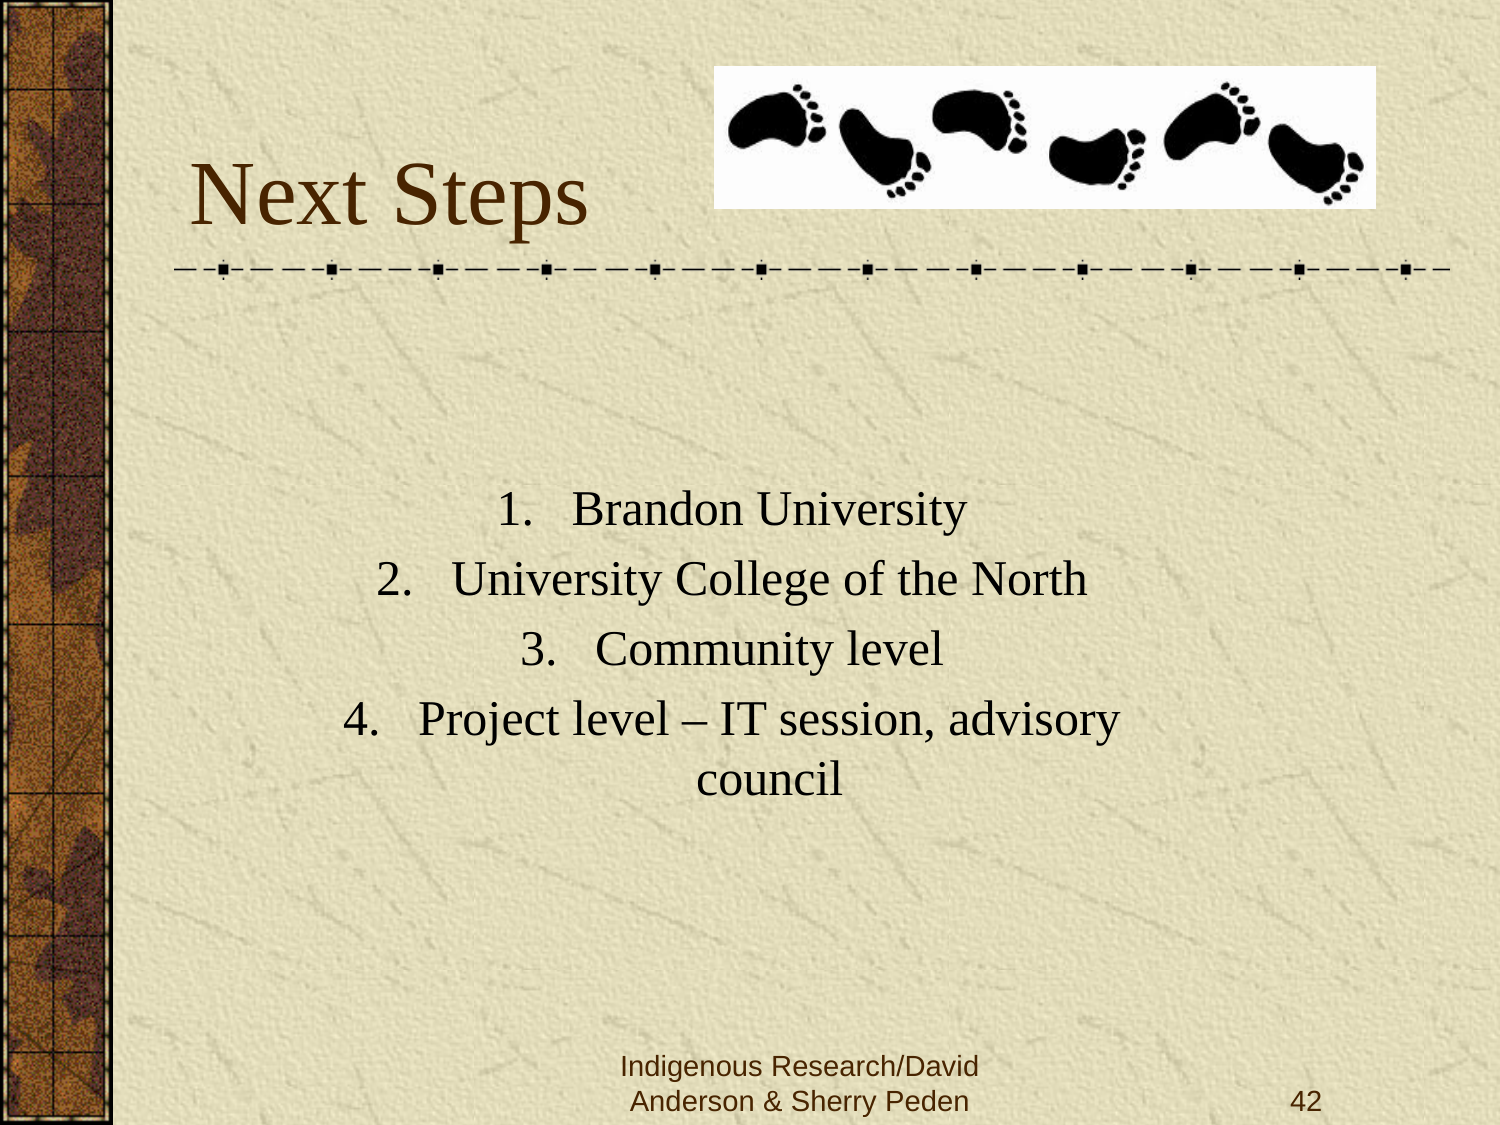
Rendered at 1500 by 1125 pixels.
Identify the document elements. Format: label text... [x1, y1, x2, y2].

slide_number 42 [1149, 1049, 1463, 1125]
title Next Steps [174, 62, 1451, 251]
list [714, 66, 1377, 209]
footer Indigenous Research/David Anderson & Sherry Peden [562, 1049, 1038, 1125]
text_box Brandon University University College of the North Community level Project level – IT session, advisory council [277, 467, 1187, 813]
picture [0, 0, 1500, 1125]
